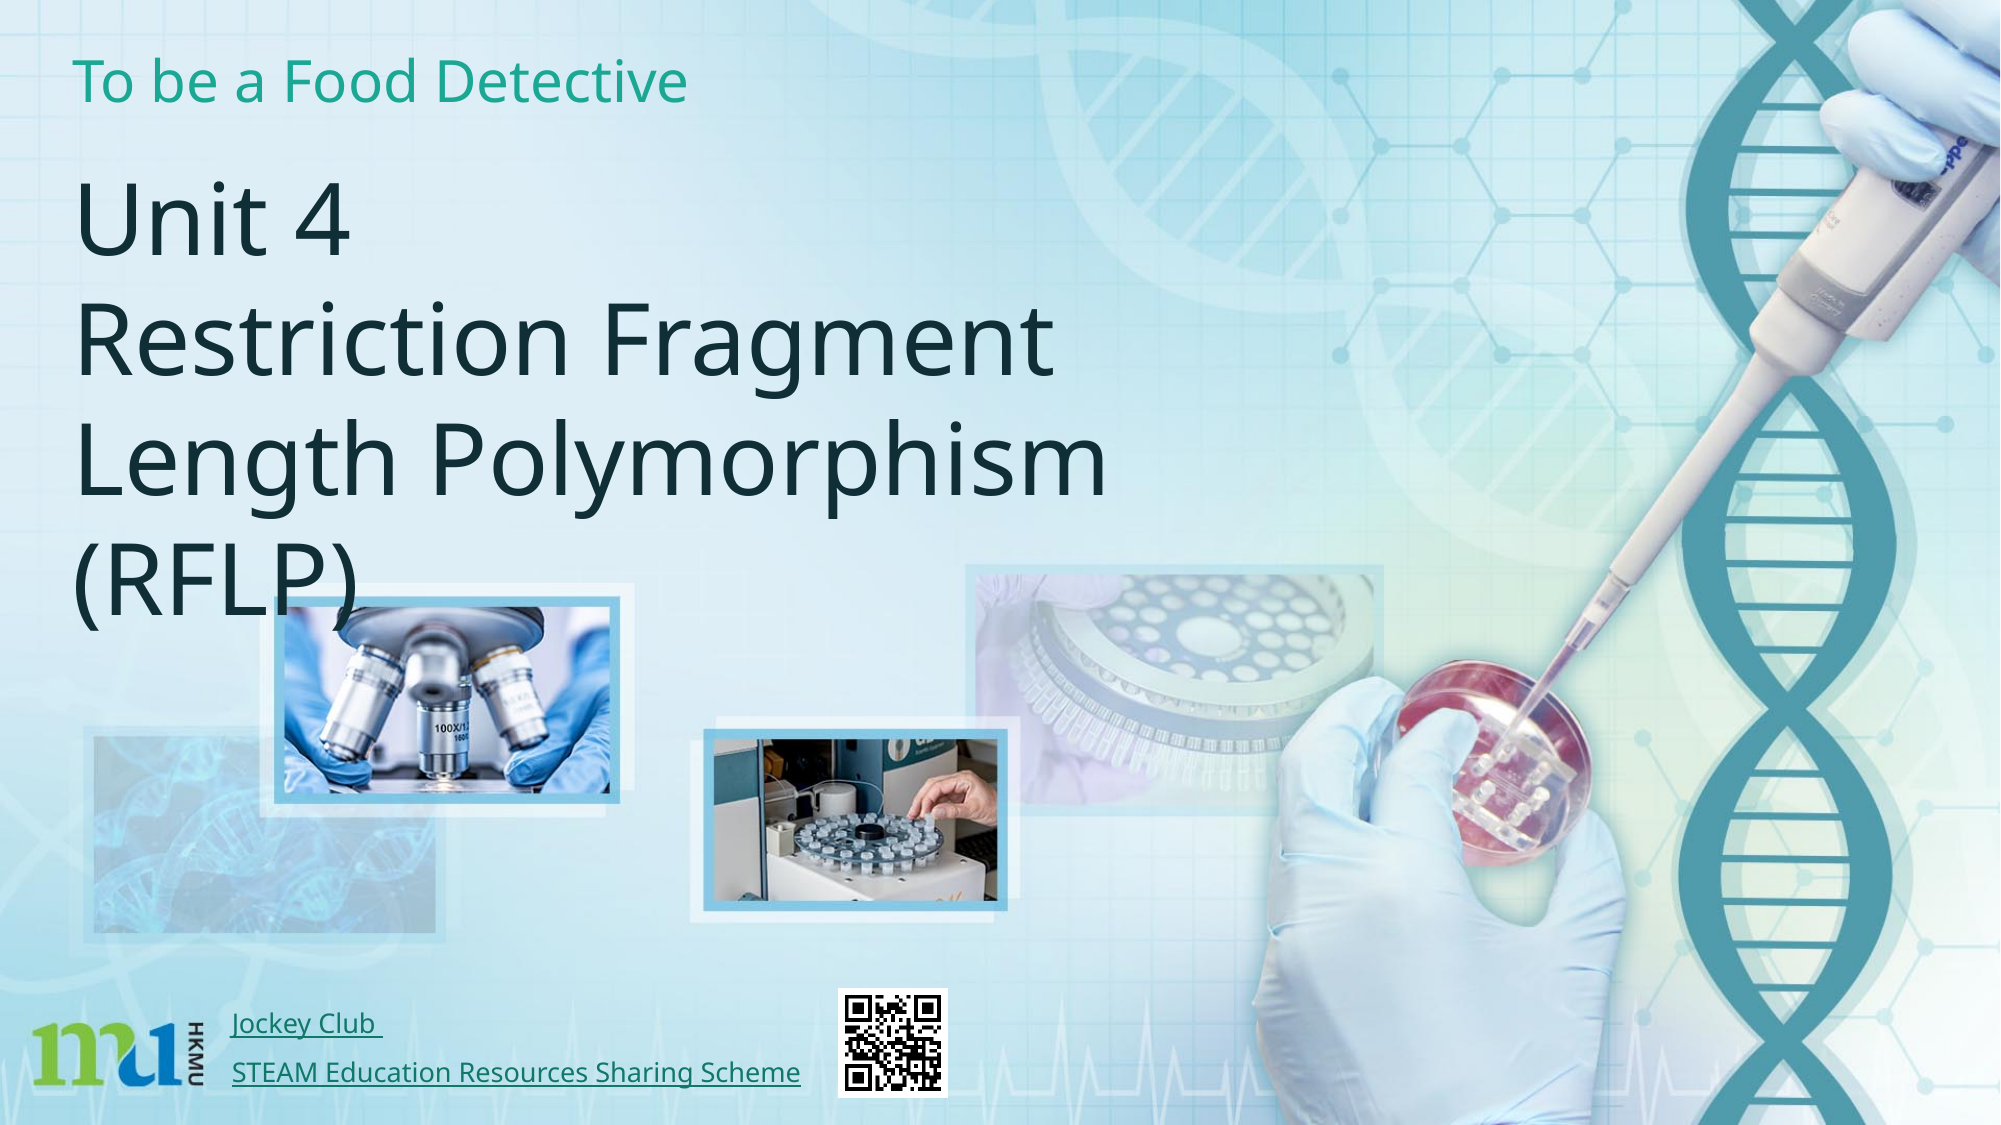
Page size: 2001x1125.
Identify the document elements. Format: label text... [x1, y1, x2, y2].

text_box Unit 4 Restriction Fragment Length Polymorphism (RFLP) [57, 148, 1423, 643]
picture [0, 0, 2001, 1125]
text_box Jockey Club STEAM Education Resources Sharing Scheme [211, 986, 910, 1113]
text_box To be a Food Detective [57, 44, 878, 161]
